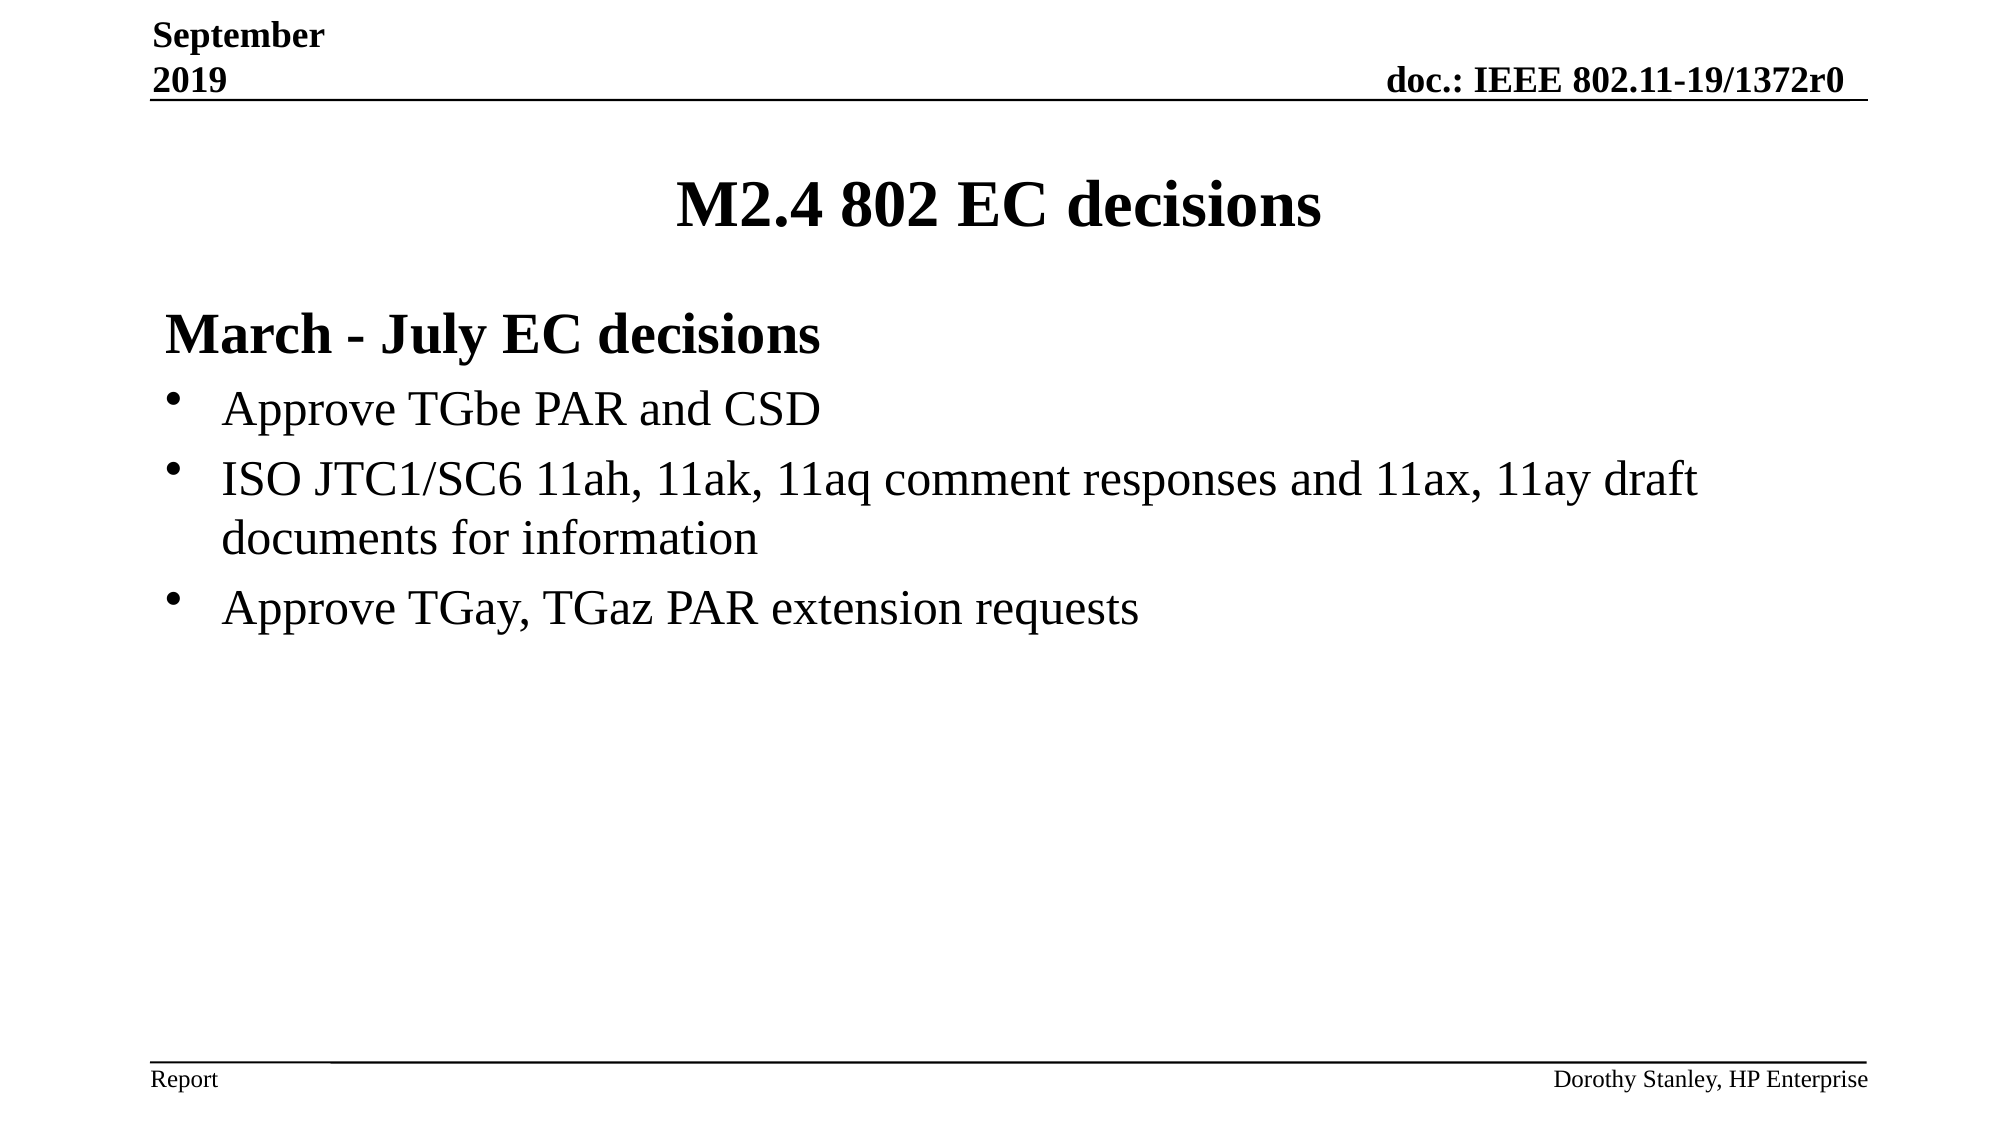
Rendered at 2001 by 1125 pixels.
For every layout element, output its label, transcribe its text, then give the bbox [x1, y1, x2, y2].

footer Dorothy Stanley, HP Enterprise [1512, 1061, 1869, 1093]
title M2.4 802 EC decisions [150, 112, 1850, 287]
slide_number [152, 54, 406, 101]
list March - July EC decisions Approve TGbe PAR and CSD ISO JTC1/SC6 11ah, 11ak, 11aq comment responses and 11ax, 11ay draft documents for information Approve TGay, TGaz PAR extension requests [150, 287, 1850, 963]
